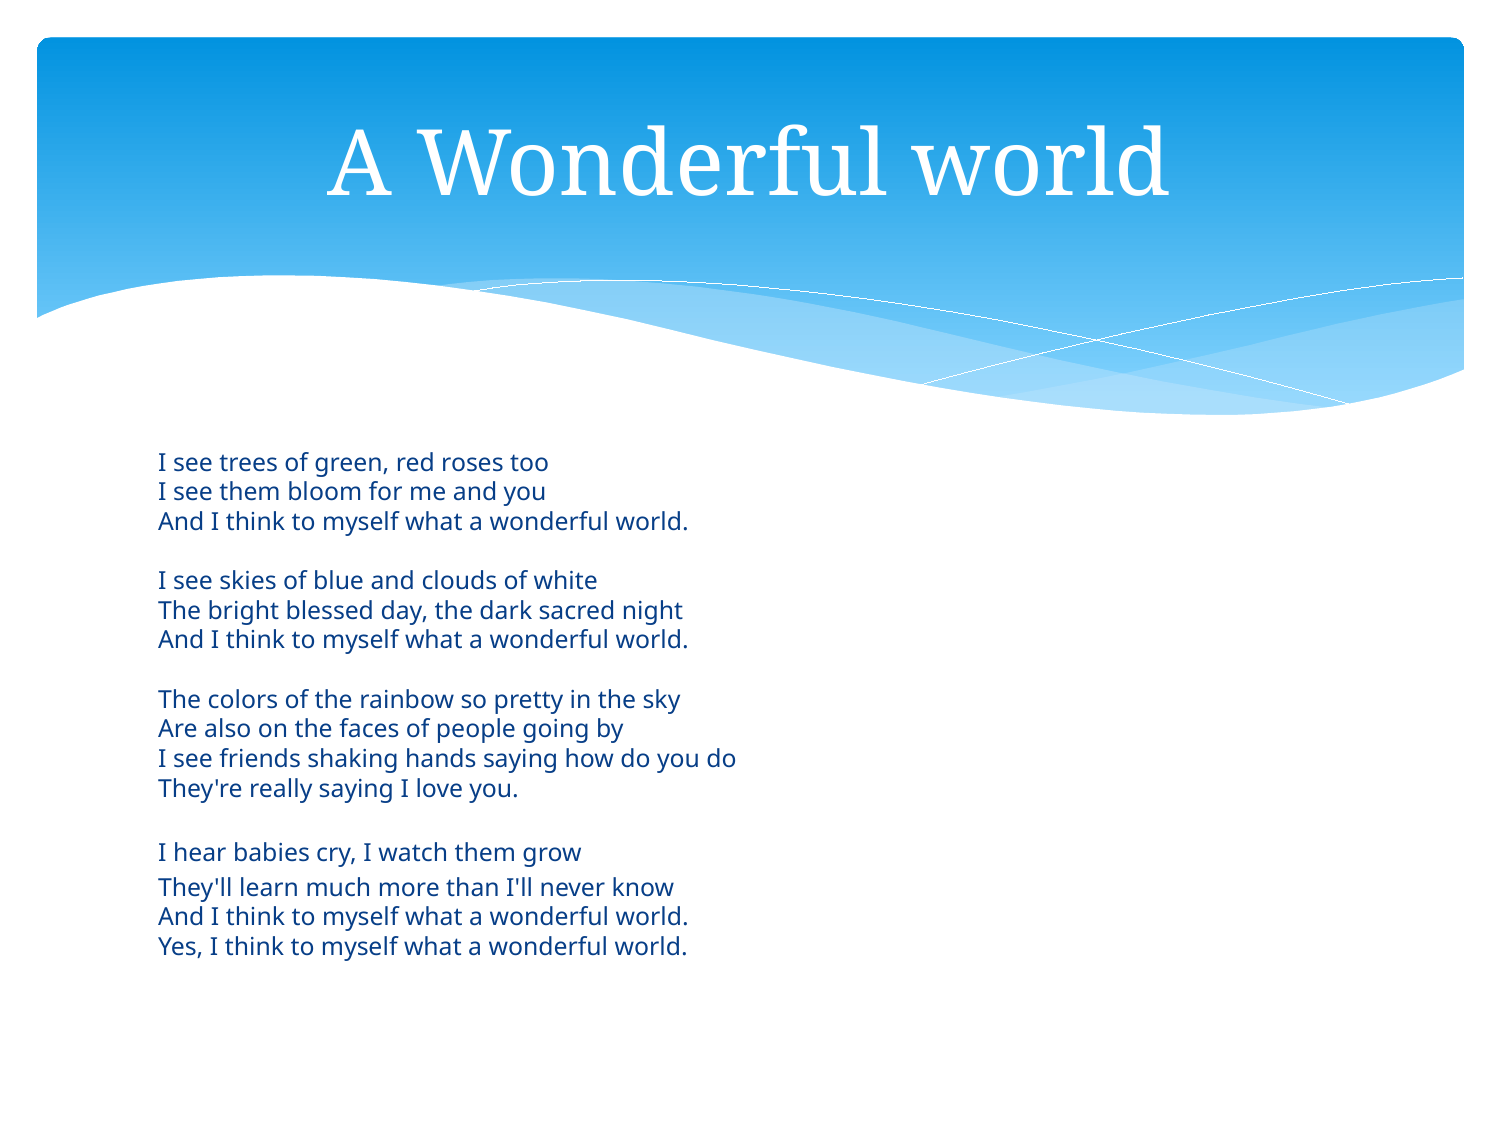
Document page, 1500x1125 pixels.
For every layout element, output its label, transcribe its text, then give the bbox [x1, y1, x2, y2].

title A Wonderful world [75, 55, 1425, 261]
list I see trees of green, red roses too I see them bloom for me and you And I think to myself what a wonderful world. I see skies of blue and clouds of white The bright blessed day, the dark sacred night And I think to myself what a wonderful world. The colors of the rainbow so pretty in the sky Are also on the faces of people going by I see friends shaking hands saying how do you do They're really saying I love you. I hear babies cry, I watch them grow They'll learn much more than I'll never know And I think to myself what a wonderful world. Yes, I think to myself what a wonderful world. [143, 438, 1359, 1005]
